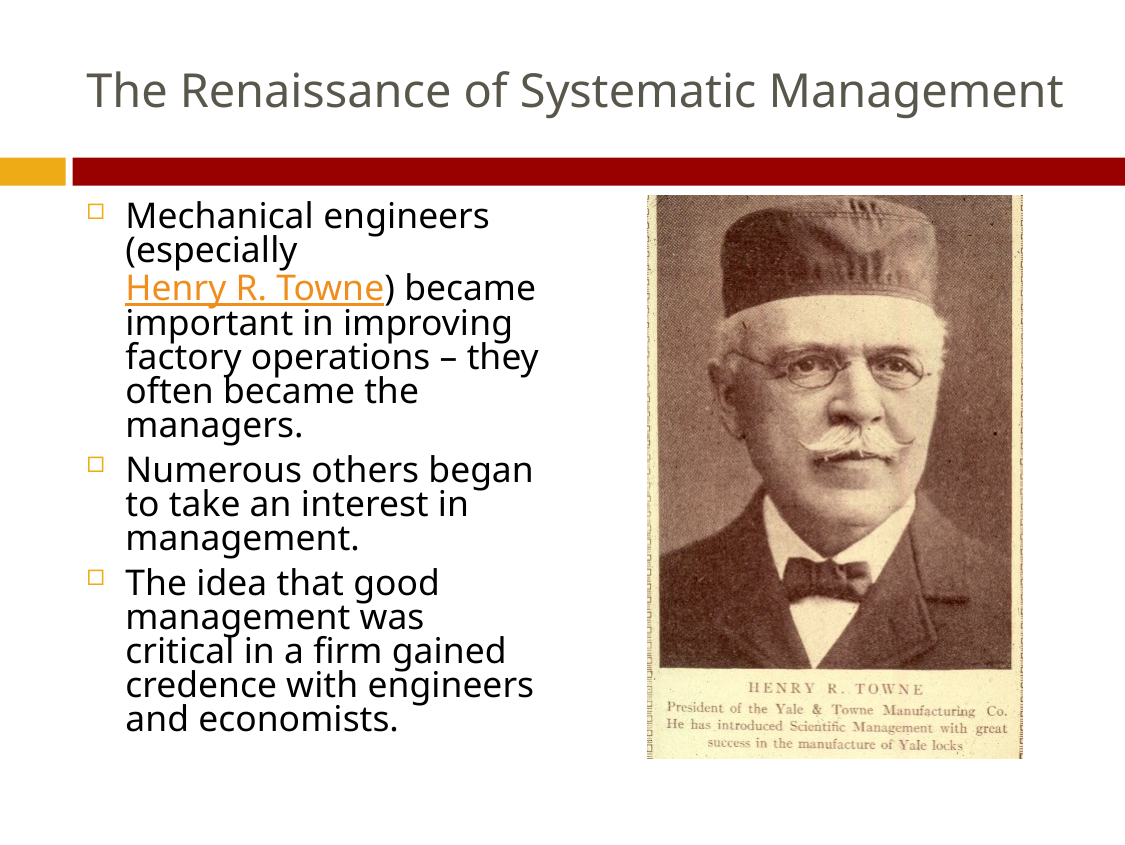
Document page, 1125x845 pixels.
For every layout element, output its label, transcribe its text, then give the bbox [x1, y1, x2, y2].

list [595, 195, 1075, 760]
list Mechanical engineers (especially Henry R. Towne) became important in improving factory operations – they often became the managers. Numerous others began to take an interest in management. The idea that good management was critical in a firm gained credence with engineers and economists. [74, 195, 554, 760]
title The Renaissance of Systematic Management [74, 27, 1079, 151]
